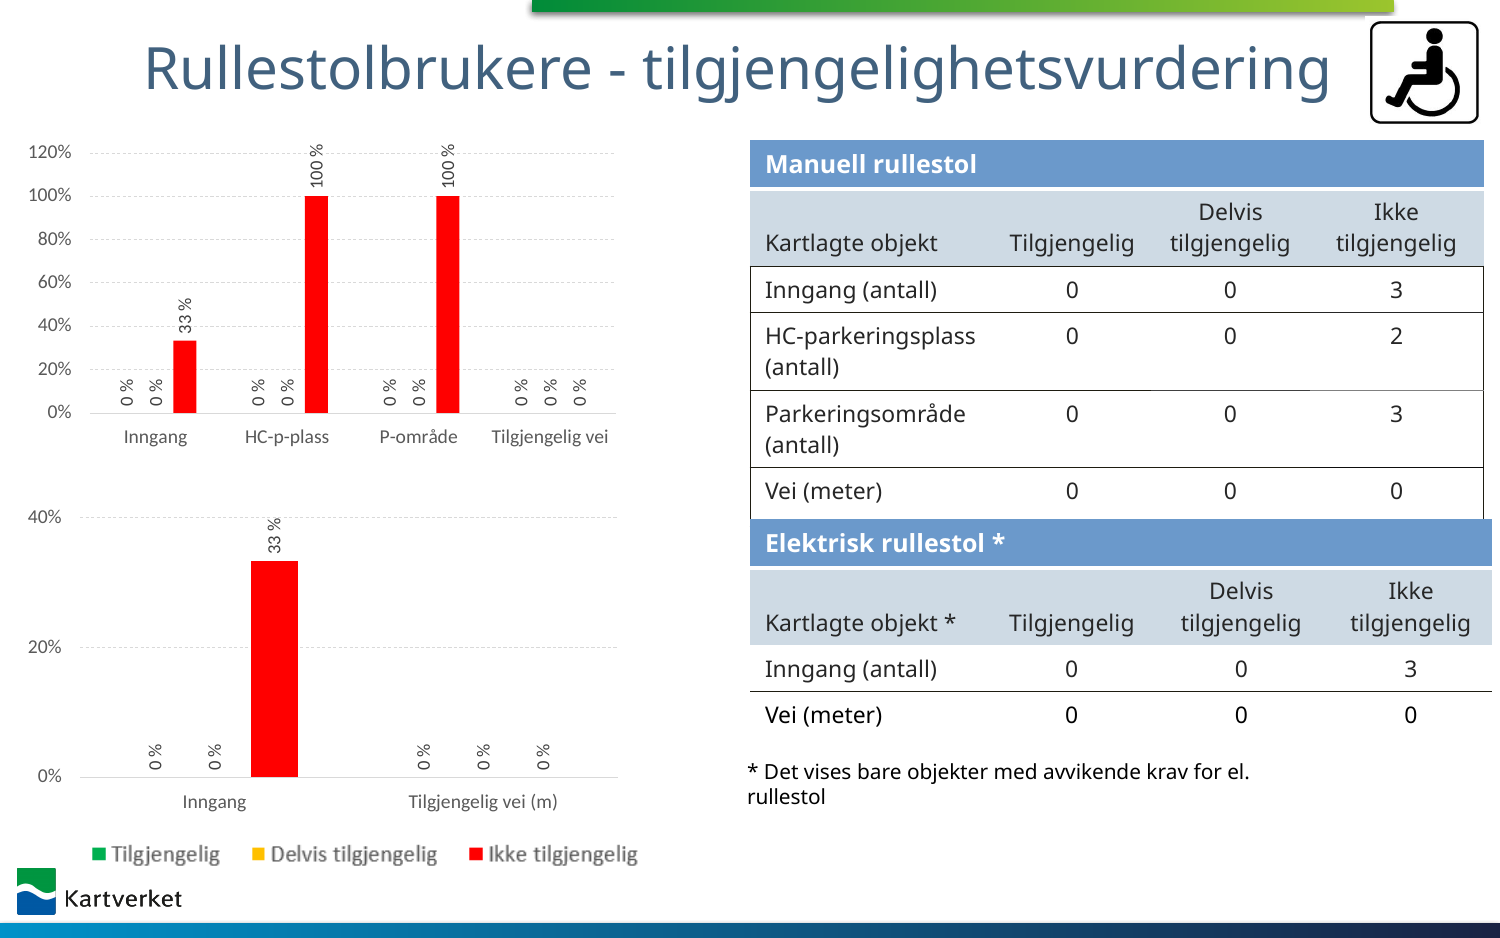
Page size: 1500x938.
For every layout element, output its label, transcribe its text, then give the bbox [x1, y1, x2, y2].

table_cell Inngang (antall) [751, 267, 994, 312]
table_cell Inngang (antall) [750, 645, 991, 691]
table_cell Parkeringsområde (antall) [751, 391, 994, 467]
picture [86, 838, 643, 870]
text_box * Det vises bare objekter med avvikende krav for el. rullestol [732, 751, 1317, 816]
picture [20, 499, 630, 822]
table_cell Tilgjengelig [994, 191, 1151, 266]
picture [20, 135, 629, 457]
table_cell 0 [994, 391, 1151, 467]
table_cell 0 [1151, 313, 1310, 390]
table_cell 0 [991, 692, 1153, 738]
table_cell Kartlagte objekt [750, 191, 994, 266]
table_header Manuell rullestol [750, 140, 1484, 187]
table_cell Delvis tilgjengelig [1153, 570, 1330, 645]
table_cell 0 [991, 645, 1153, 691]
table_cell 0 [1151, 267, 1310, 312]
table_cell Vei (meter) [751, 468, 994, 519]
table_cell 3 [1310, 391, 1483, 467]
table_cell Tilgjengelig [991, 570, 1153, 645]
table_cell 0 [1153, 692, 1330, 738]
table_cell 0 [1151, 391, 1310, 467]
text_box Rullestolbrukere - tilgjengelighetsvurdering [39, 12, 1348, 109]
table_cell 0 [1153, 645, 1330, 691]
table_cell HC-parkeringsplass (antall) [751, 313, 994, 390]
table_cell 0 [1330, 692, 1492, 738]
table_cell 0 [994, 468, 1151, 519]
table_cell 3 [1310, 267, 1483, 312]
table_cell 0 [994, 313, 1151, 390]
table_cell 0 [1310, 468, 1483, 519]
table_cell Delvis tilgjengelig [1151, 191, 1310, 266]
table_cell 0 [1151, 468, 1310, 519]
table_cell 0 [994, 267, 1151, 312]
table_cell Kartlagte objekt * [750, 570, 991, 645]
table_cell 3 [1330, 645, 1492, 691]
table_header Elektrisk rullestol * [750, 519, 1492, 566]
table_cell Vei (meter) [750, 692, 991, 738]
table_cell 2 [1310, 313, 1483, 390]
picture [1365, 16, 1484, 129]
table_cell Ikke tilgjengelig [1310, 191, 1484, 266]
table_cell Ikke tilgjengelig [1330, 570, 1492, 645]
